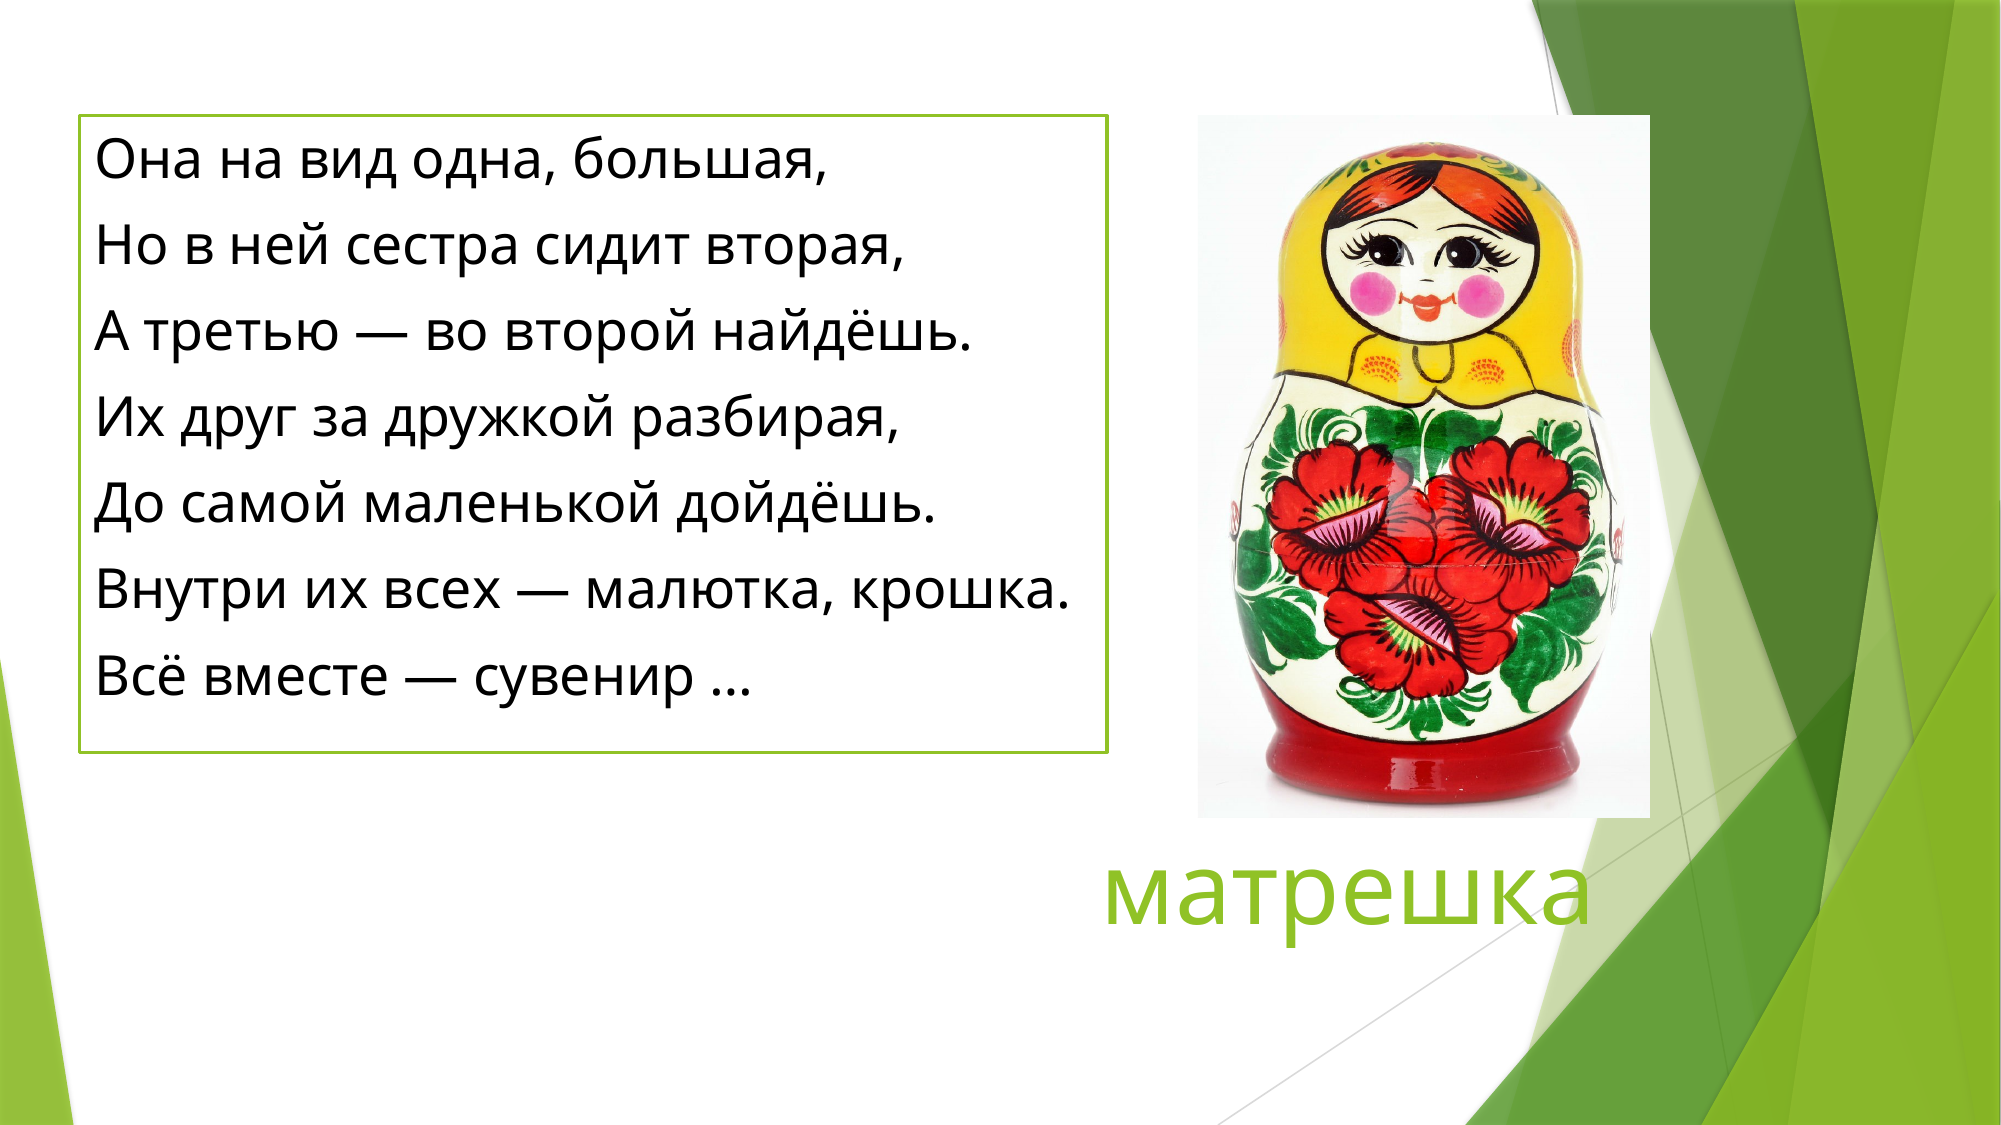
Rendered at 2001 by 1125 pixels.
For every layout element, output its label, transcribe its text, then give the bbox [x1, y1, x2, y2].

title матрешка [1085, 817, 1680, 1035]
list Она на вид одна, большая, Но в ней сестра сидит вторая, А третью — во второй найдёшь. Их друг за дружкой разбирая, До самой маленькой дойдёшь. Внутри их всех — малютка, крошка. Всё вместе — сувенир … [78, 114, 1109, 754]
picture [1197, 115, 1651, 818]
